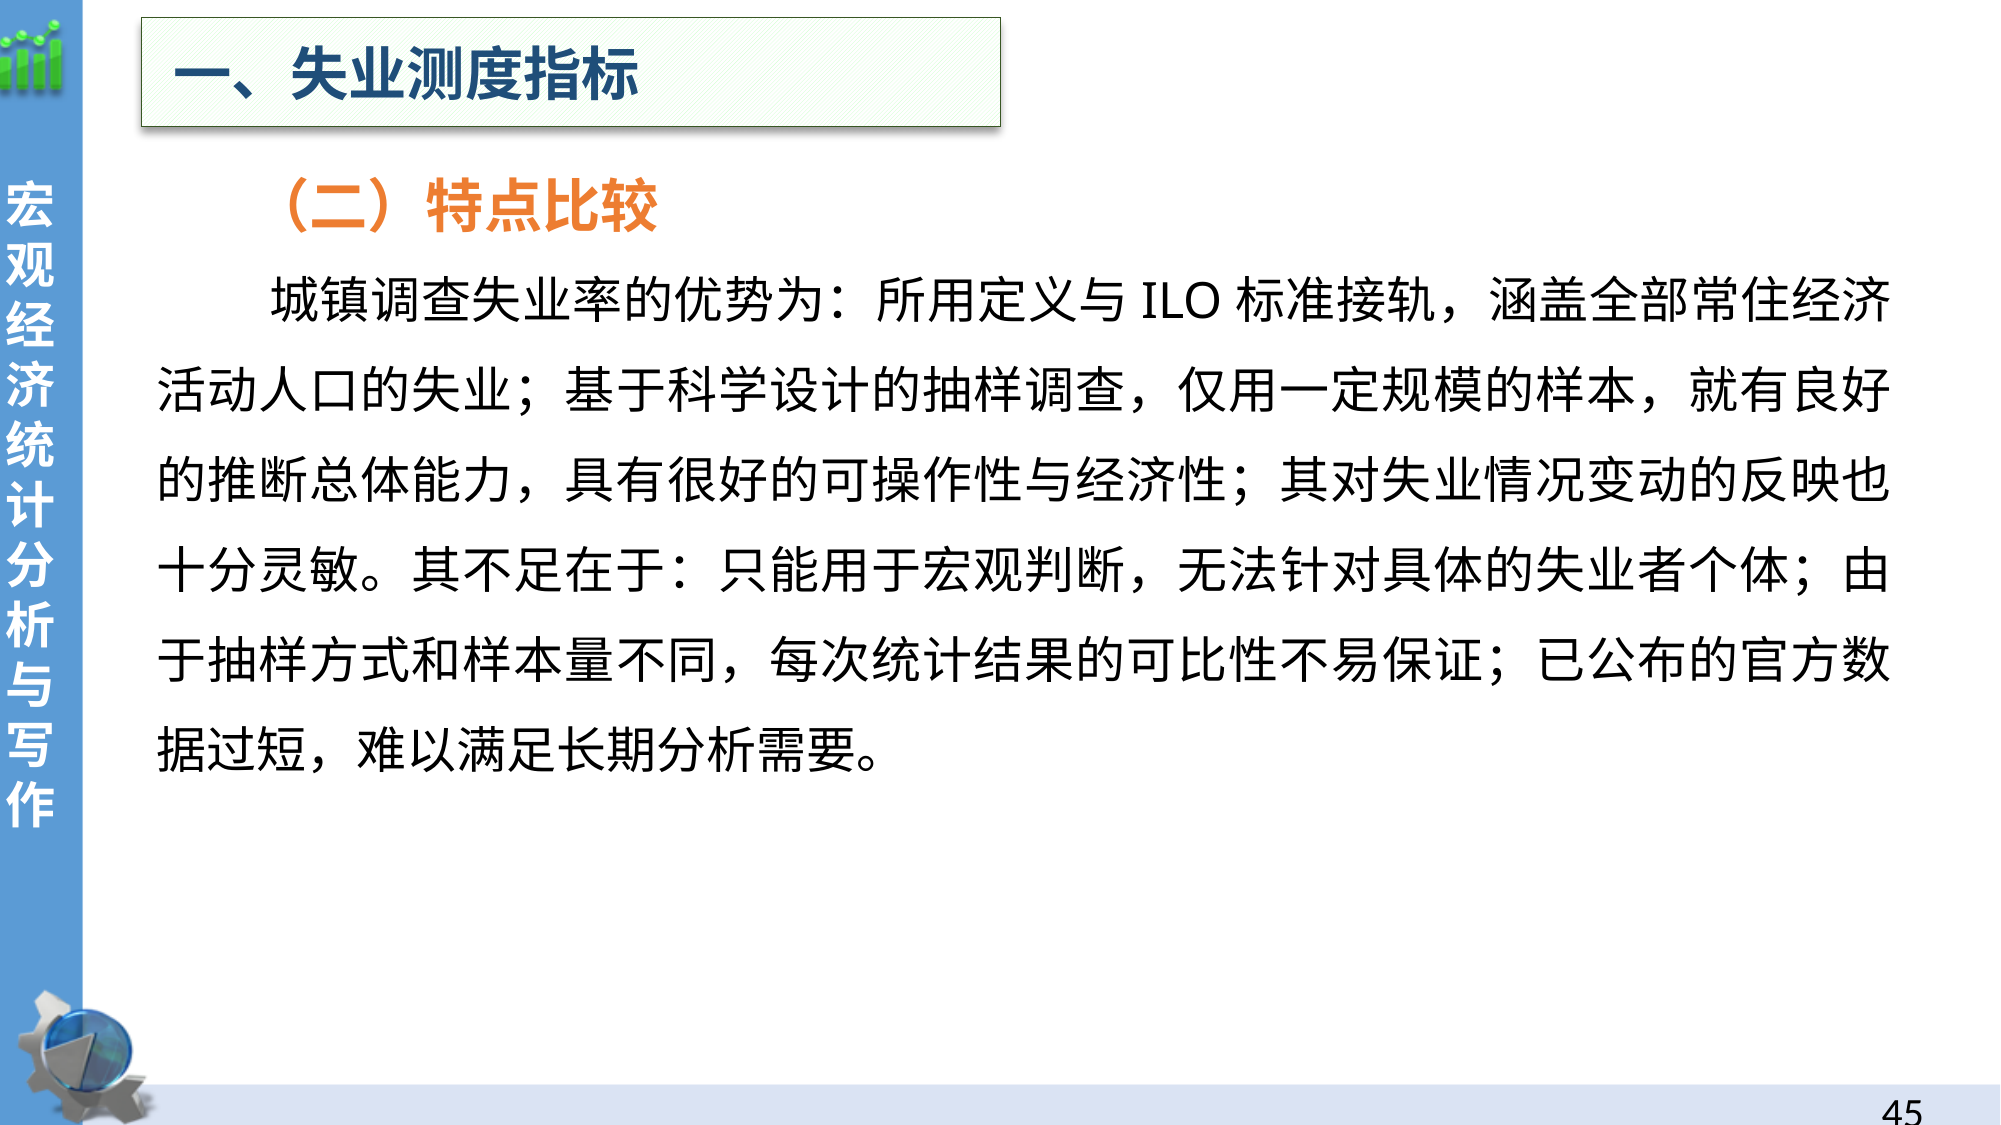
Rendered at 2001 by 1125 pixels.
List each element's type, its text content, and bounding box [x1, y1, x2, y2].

text_box [1786, 1085, 1940, 1125]
picture [0, 0, 2001, 1125]
text_box [179, 238, 1843, 1025]
text_box 一、失业测度指标 [141, 17, 1000, 127]
text_box （二）特点比较 城镇调查失业率的优势为：所用定义与ILO标准接轨，涵盖全部常住经济活动人口的失业；基于科学设计的抽样调查，仅用一定规模的样本，就有良好的推断总体能力，具有很好的可操作性与经济性；其对失业情况变动的反映也十分灵敏。其不足在于：只能用于宏观判断，无法针对具体的失业者个体；由于抽样方式和样本量不同，每次统计结果的可比性不易保证；已公布的官方数据过短，难以满足长期分析需要。 [141, 126, 1907, 1050]
